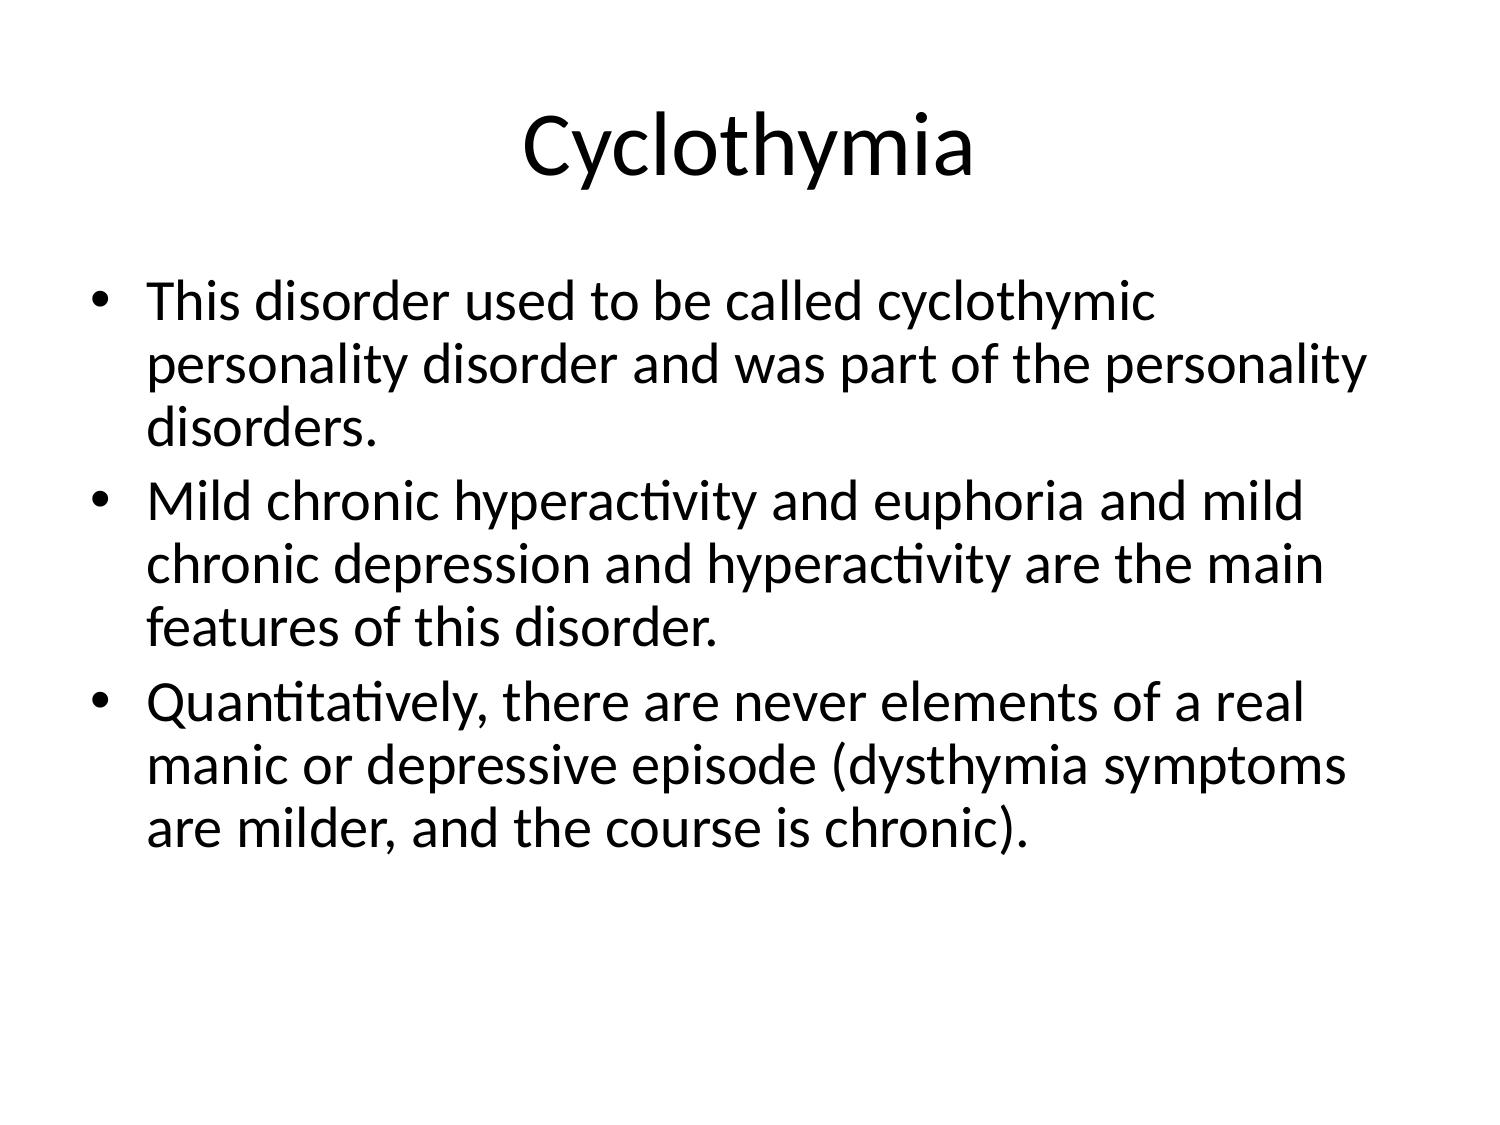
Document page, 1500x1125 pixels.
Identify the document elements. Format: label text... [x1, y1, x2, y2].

title Cyclothymia [74, 44, 1426, 233]
list This disorder used to be called cyclothymic personality disorder and was part of the personality disorders. Mild chronic hyperactivity and euphoria and mild chronic depression and hyperactivity are the main features of this disorder. Quantitatively, there are never elements of a real manic or depressive episode (dysthymia symptoms are milder, and the course is chronic). [74, 262, 1426, 1006]
